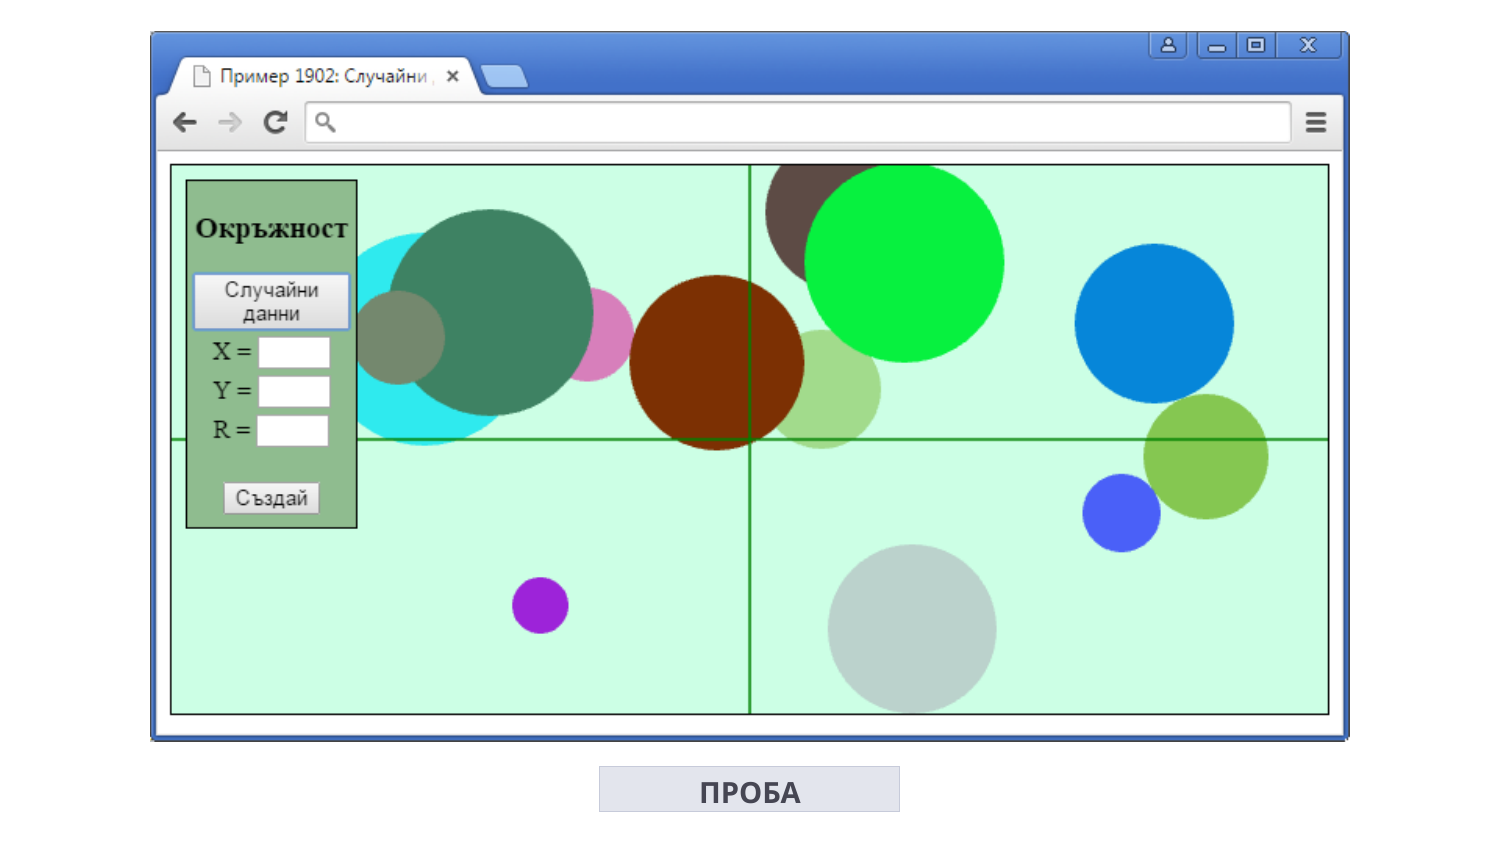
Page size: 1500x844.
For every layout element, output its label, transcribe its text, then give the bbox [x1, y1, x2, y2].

picture [149, 31, 1351, 742]
text_box ПРОБА [599, 766, 900, 812]
